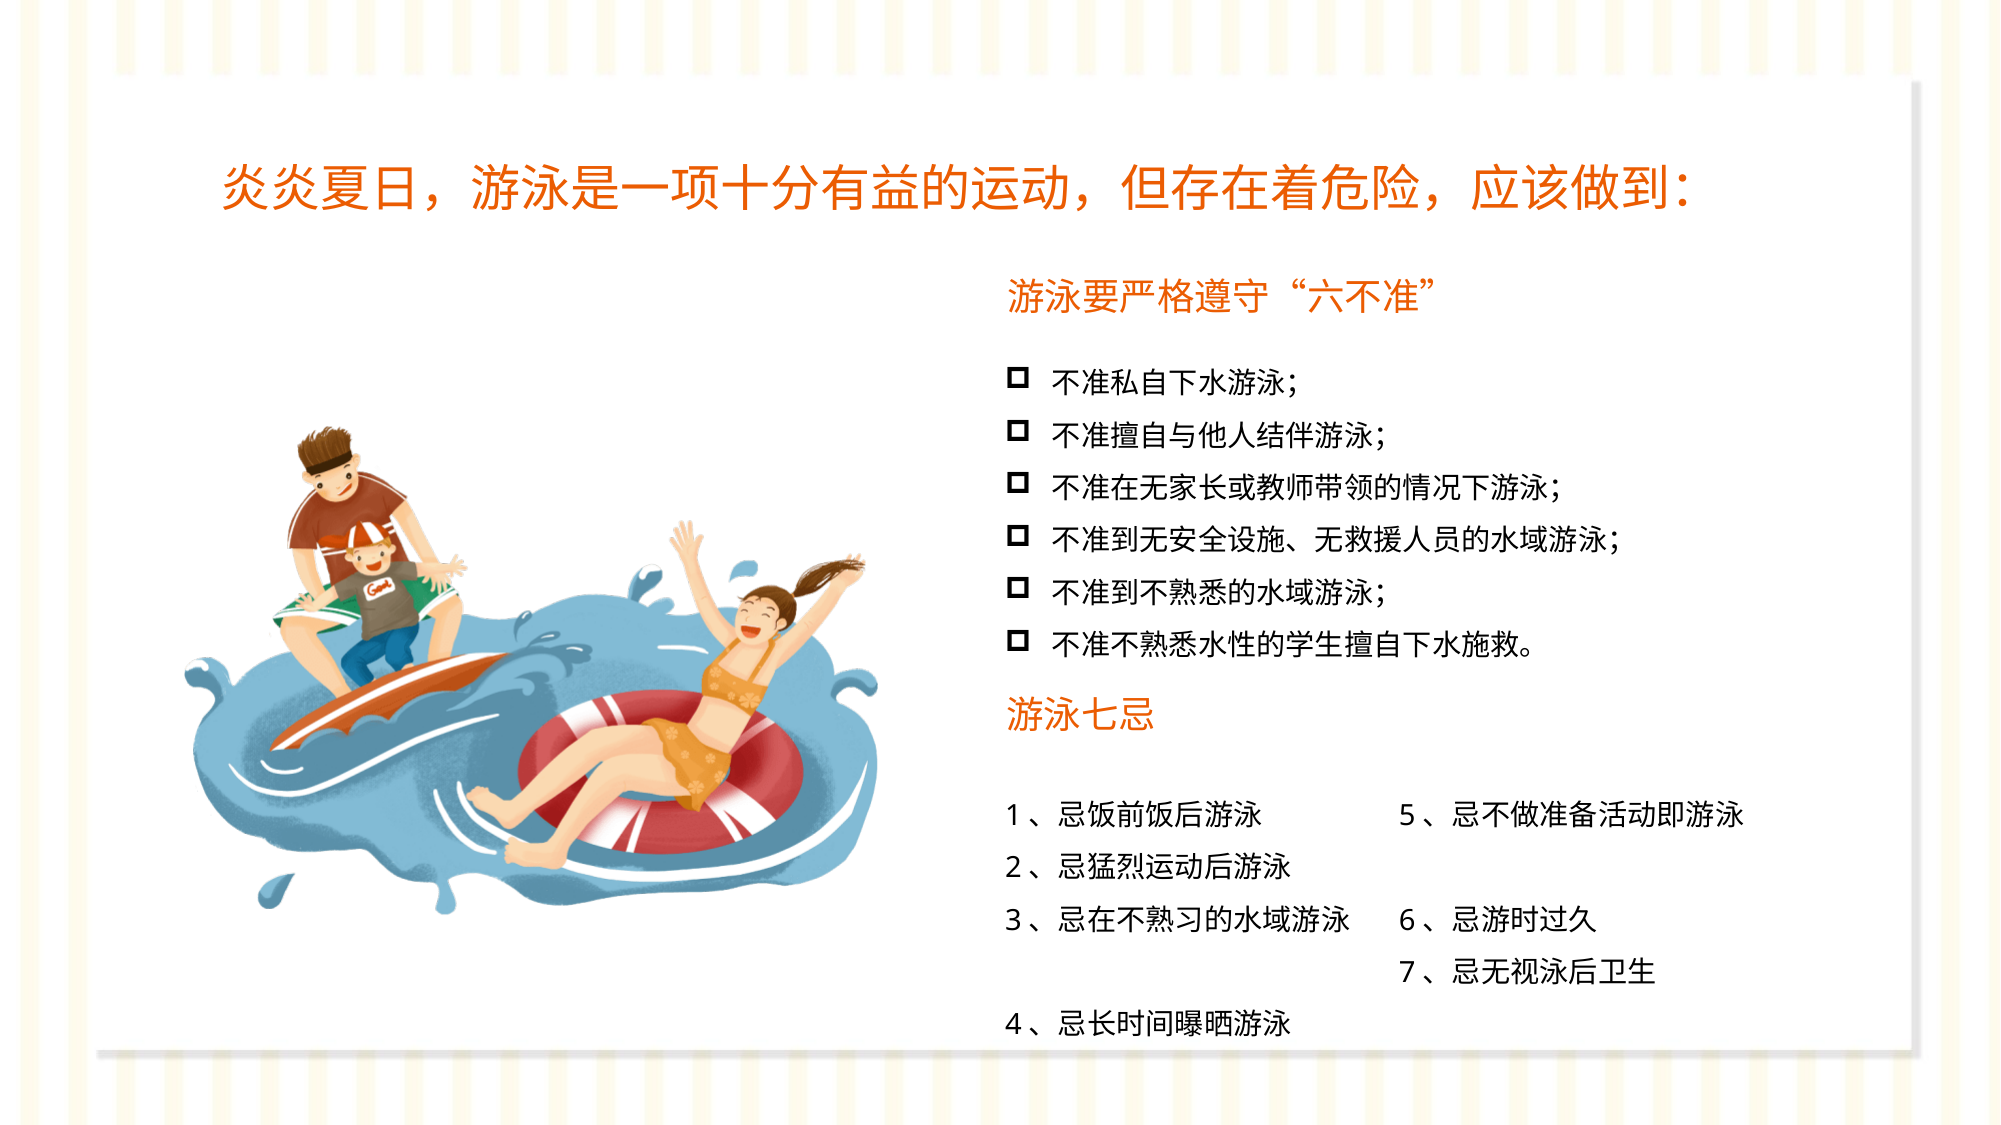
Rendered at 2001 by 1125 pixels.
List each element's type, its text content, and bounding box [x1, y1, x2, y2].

text_box 游泳要严格遵守“六不准” [992, 265, 1473, 326]
text_box 不准私自下水游泳； 不准擅自与他人结伴游泳； 不准在无家长或教师带领的情况下游泳； 不准到无安全设施、无救援人员的水域游泳； 不准到不熟悉的水域游泳； 不准不熟悉水性的学生擅自下水施救。 [990, 339, 1715, 669]
text_box 游泳七忌 [991, 683, 1171, 744]
text_box 5、忌不做准备活动即游泳 6、忌游时过久 7、忌无视泳后卫生 [1384, 771, 1778, 996]
picture [0, 0, 2001, 1125]
text_box 1、忌饭前饭后游泳 2、忌猛烈运动后游泳 3、忌在不熟习的水域游泳 4、忌长时间曝晒游泳 [990, 771, 1385, 1048]
text_box 炎炎夏日，游泳是一项十分有益的运动，但存在着危险，应该做到： [191, 149, 1700, 224]
